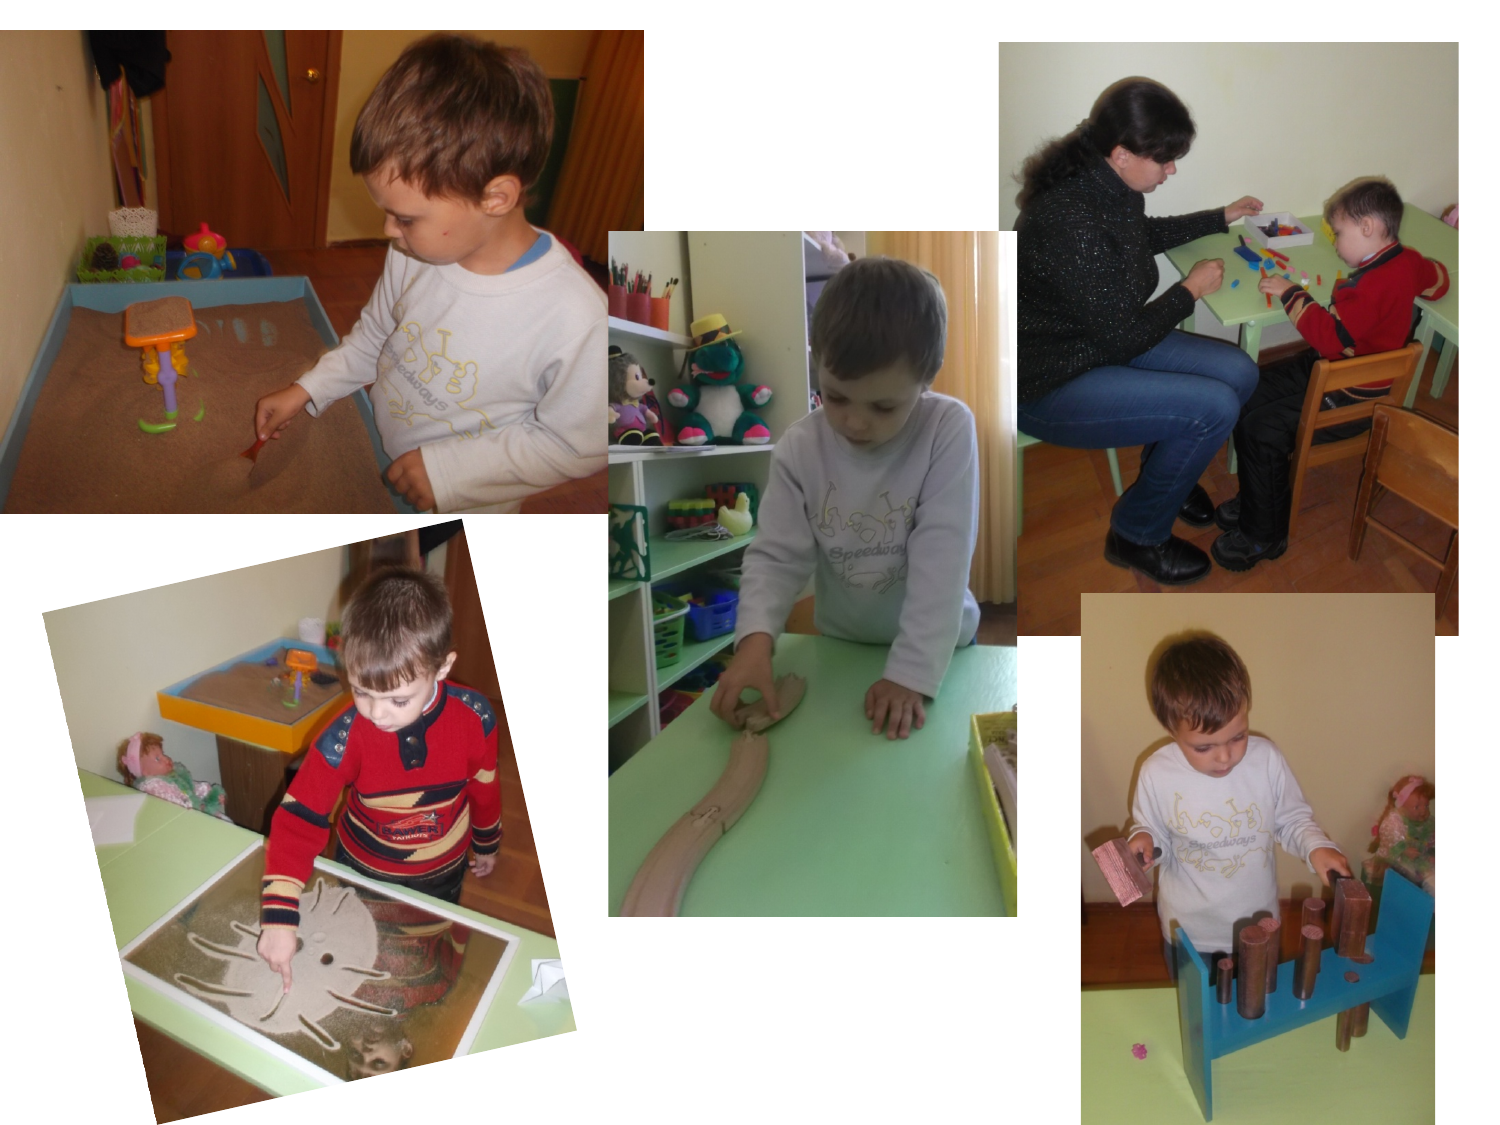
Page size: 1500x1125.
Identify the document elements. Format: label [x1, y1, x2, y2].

text_box [0, 30, 1459, 1125]
